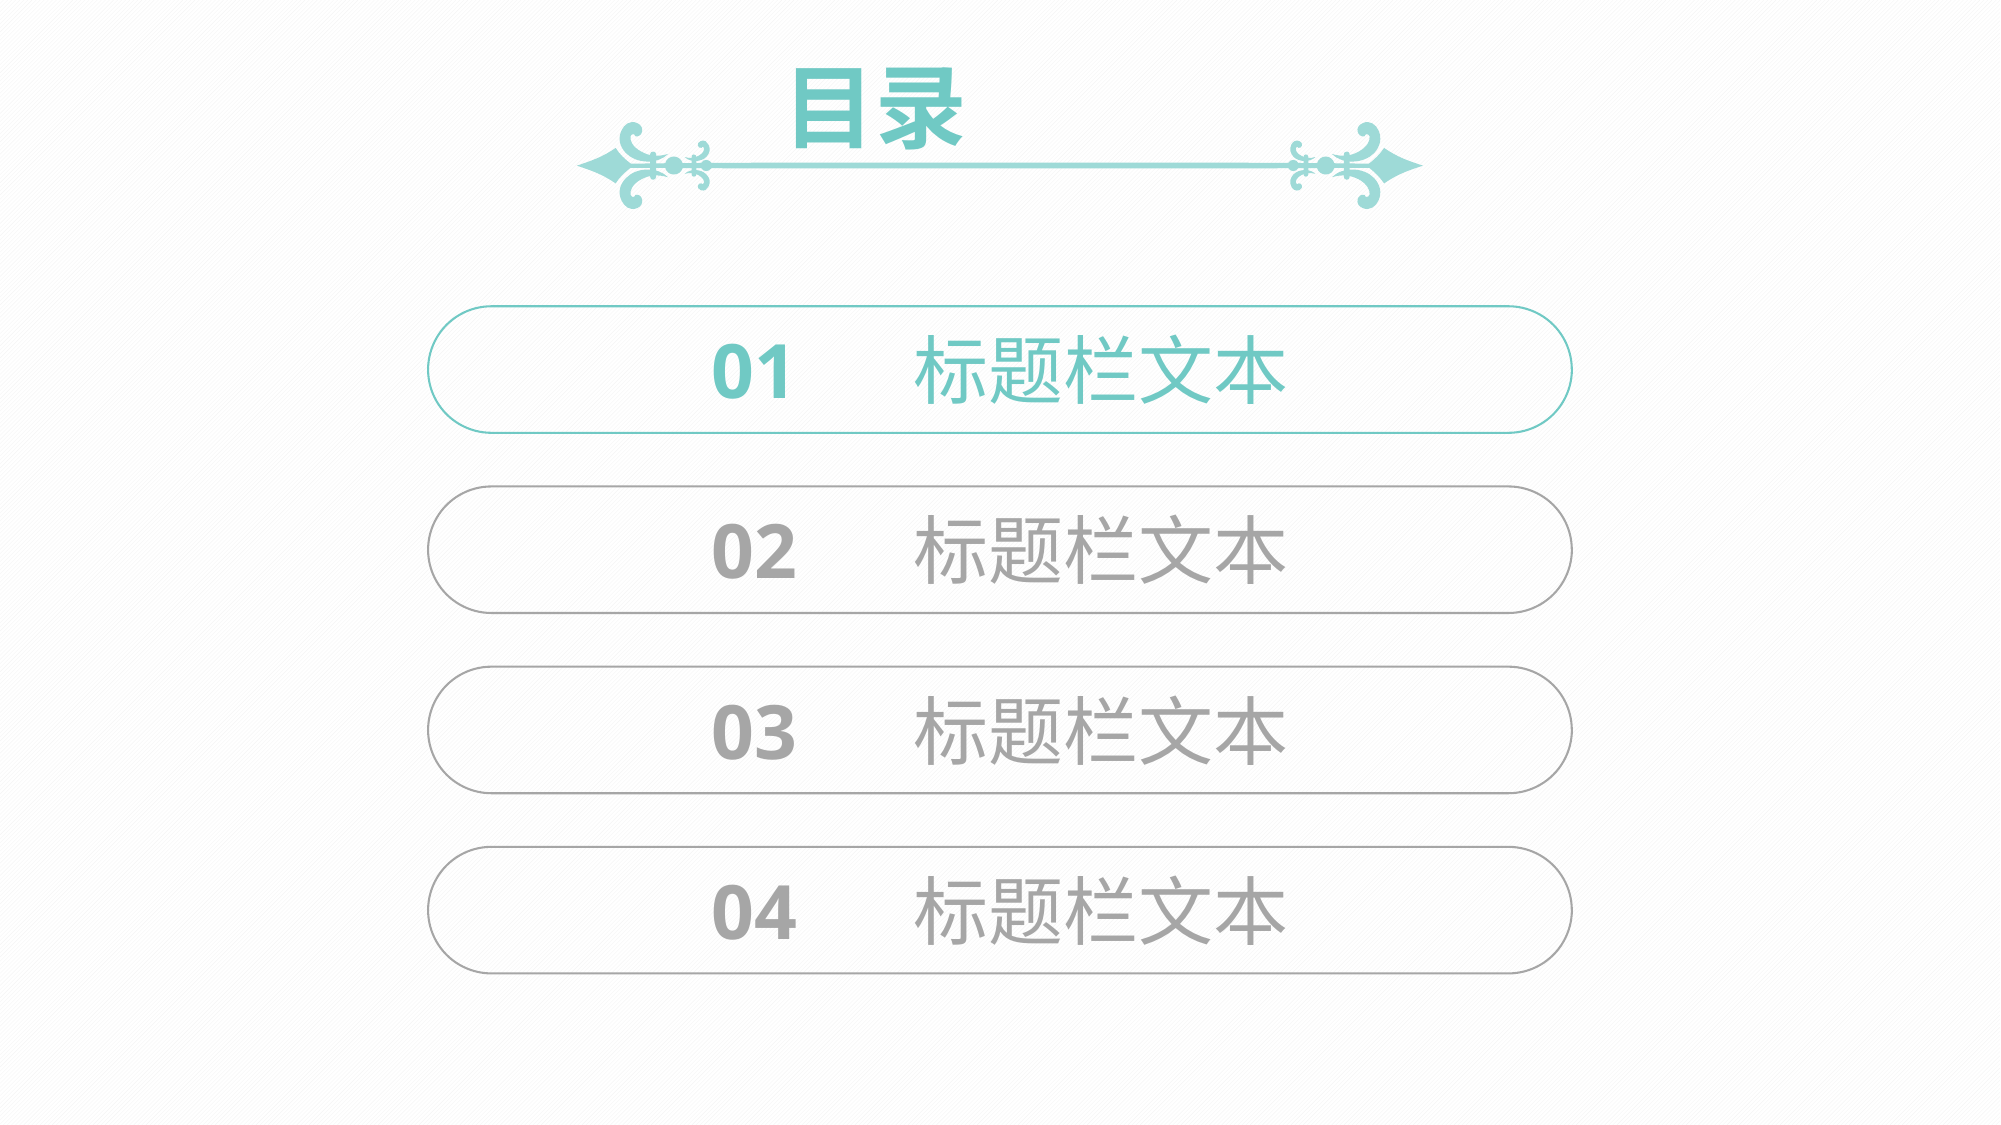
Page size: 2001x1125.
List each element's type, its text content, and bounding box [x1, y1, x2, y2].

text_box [428, 666, 1572, 794]
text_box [428, 846, 1572, 974]
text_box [428, 306, 1572, 433]
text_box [576, 119, 1423, 212]
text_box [428, 486, 1572, 613]
text_box 目录 [769, 42, 1231, 119]
